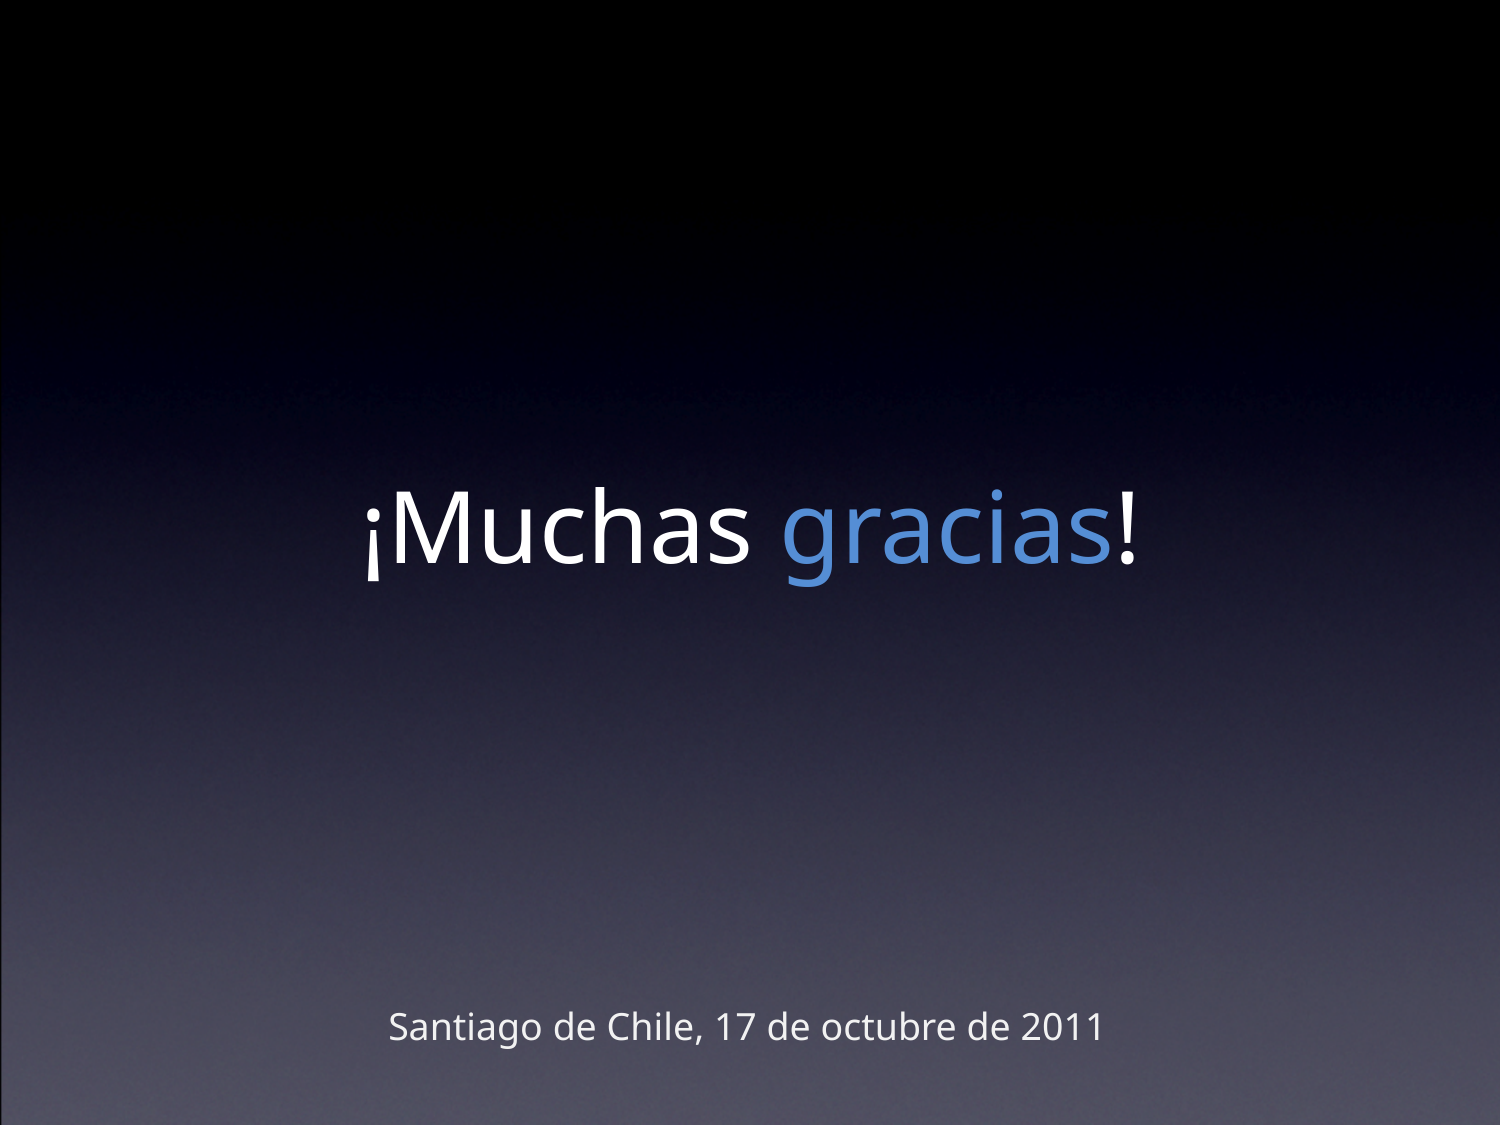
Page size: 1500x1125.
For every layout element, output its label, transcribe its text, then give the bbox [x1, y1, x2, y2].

text_box ¡Muchas gracias! [383, 404, 1118, 677]
text_box Santiago de Chile, 17 de octubre de 2011 [373, 995, 1123, 1056]
picture [0, 0, 1500, 1125]
